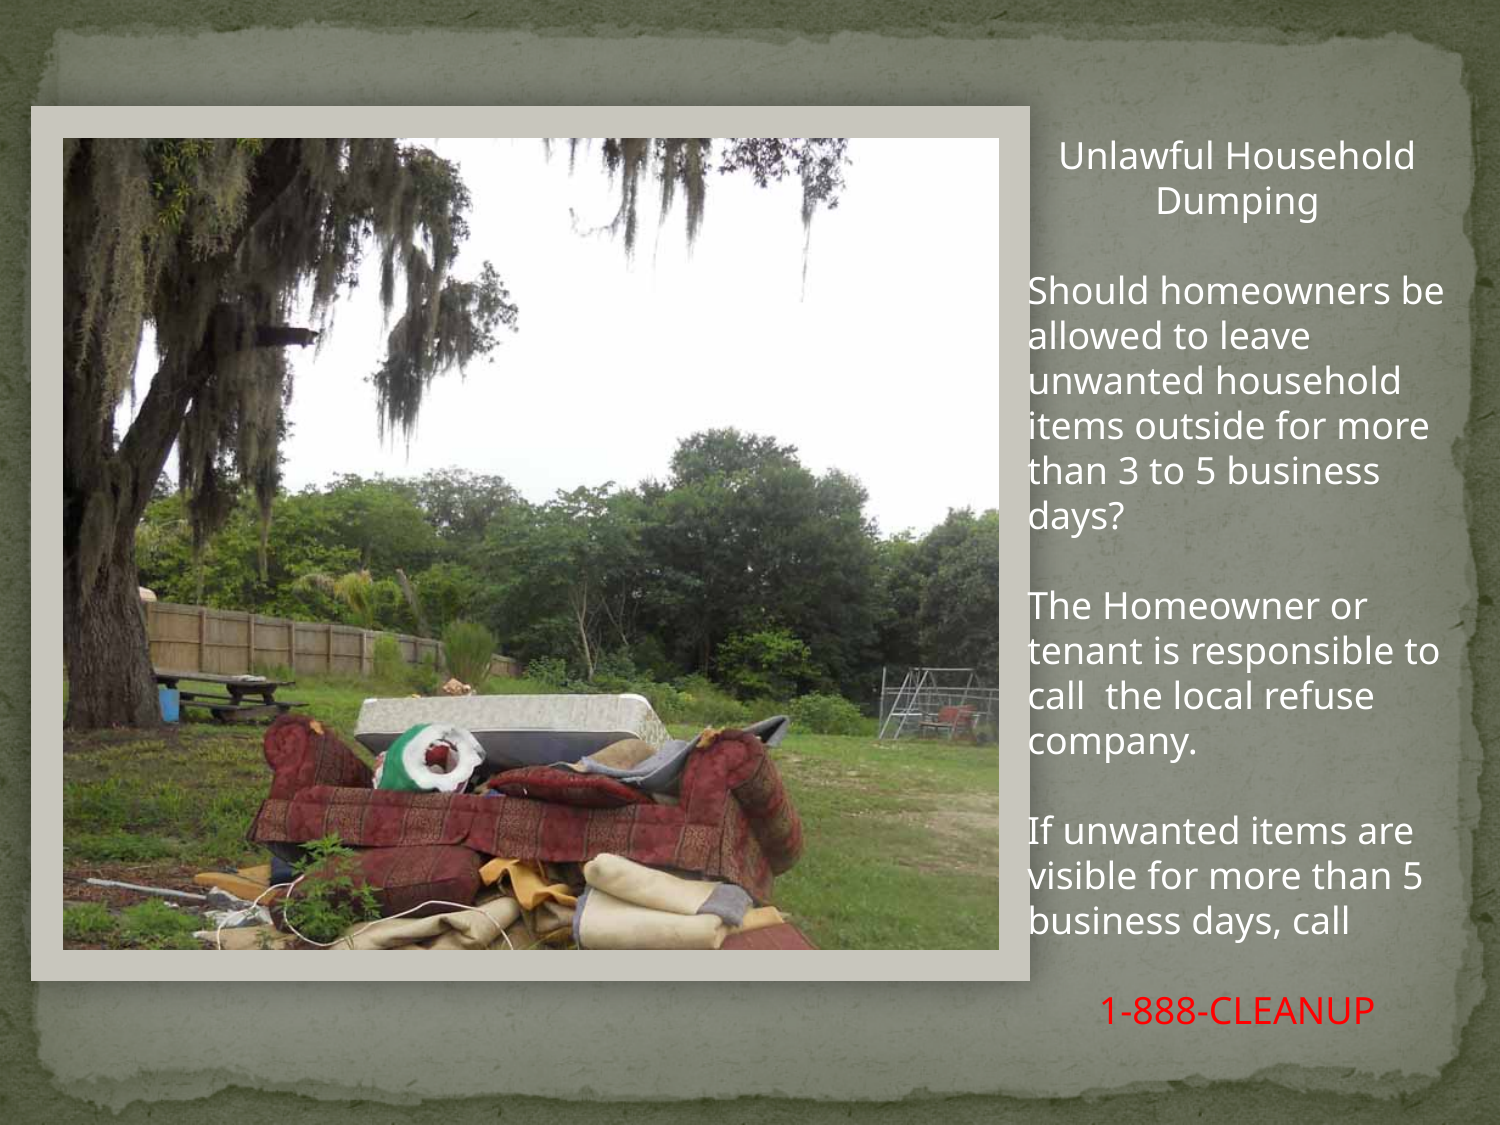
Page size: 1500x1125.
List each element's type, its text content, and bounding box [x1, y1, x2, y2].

picture [63, 138, 999, 950]
text_box Unlawful Household Dumping Should homeowners be allowed to leave unwanted household items outside for more than 3 to 5 business days? The Homeowner or tenant is responsible to call the local refuse company. If unwanted items are visible for more than 5 business days, call 1-888-CLEANUP [1012, 124, 1463, 1040]
